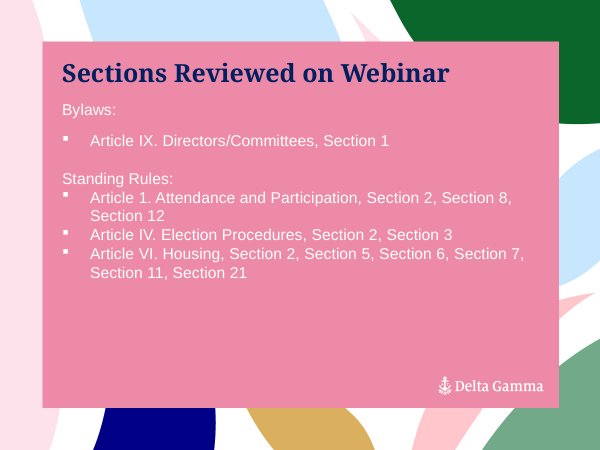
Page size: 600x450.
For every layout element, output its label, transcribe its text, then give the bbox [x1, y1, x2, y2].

text_box Sections Reviewed on Webinar Bylaws: Article IX. Directors/Committees, Section 1 Standing Rules: Article 1. Attendance and Participation, Section 2, Section 8, Section 12 Article IV. Election Procedures, Section 2, Section 3 Article VI. Housing, Section 2, Section 5, Section 6, Section 7, Section 11, Section 21 [47, 50, 553, 308]
picture [0, 0, 600, 450]
